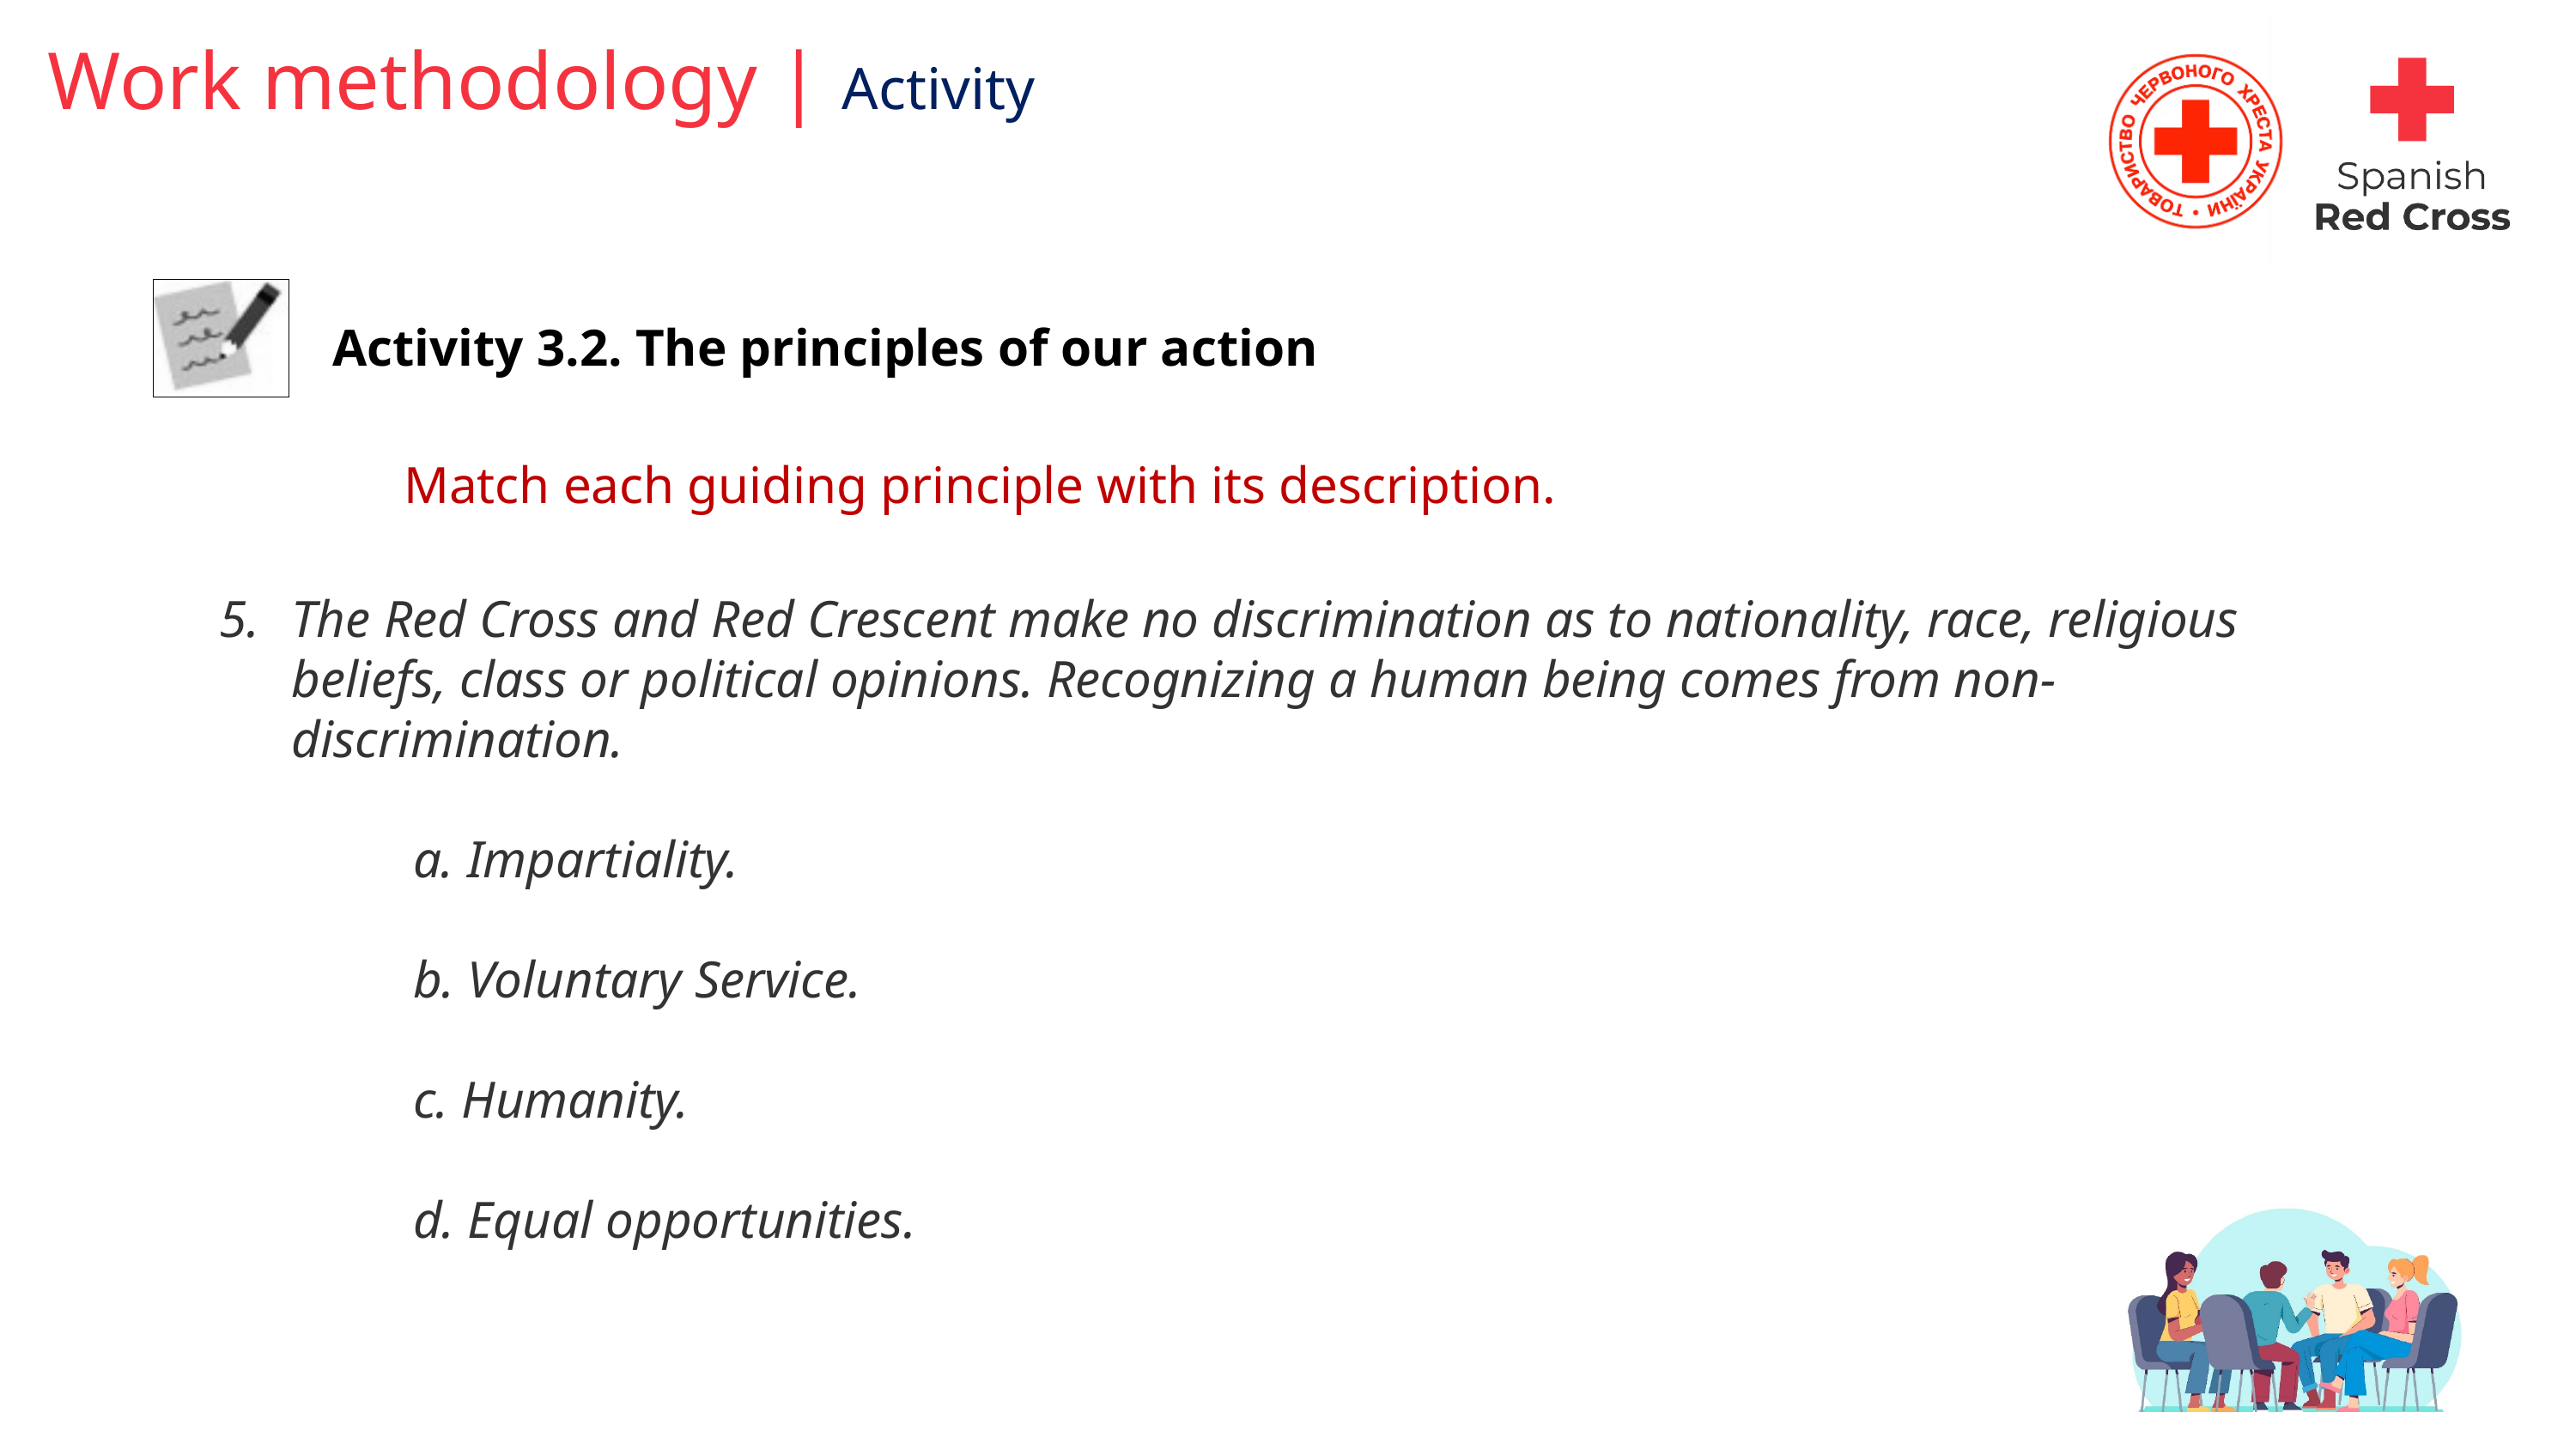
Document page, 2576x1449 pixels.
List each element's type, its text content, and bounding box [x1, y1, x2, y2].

text_box Work methodology | Activity [41, 24, 1893, 132]
picture [2088, 1196, 2493, 1412]
text_box The Red Cross and Red Crescent make no discrimination as to nationality, race, religious beliefs, class or political opinions. Recognizing a human being comes from non-discrimination. a. Impartiality. b. Voluntary Service. c. Humanity. d. Equal opportunities. [206, 581, 2354, 1255]
picture [152, 279, 289, 397]
text_box Activity 3.2. The principles of our action [319, 279, 2270, 383]
picture [2100, 3, 2547, 281]
text_box Match each guiding principle with its description.​ [391, 416, 2141, 520]
